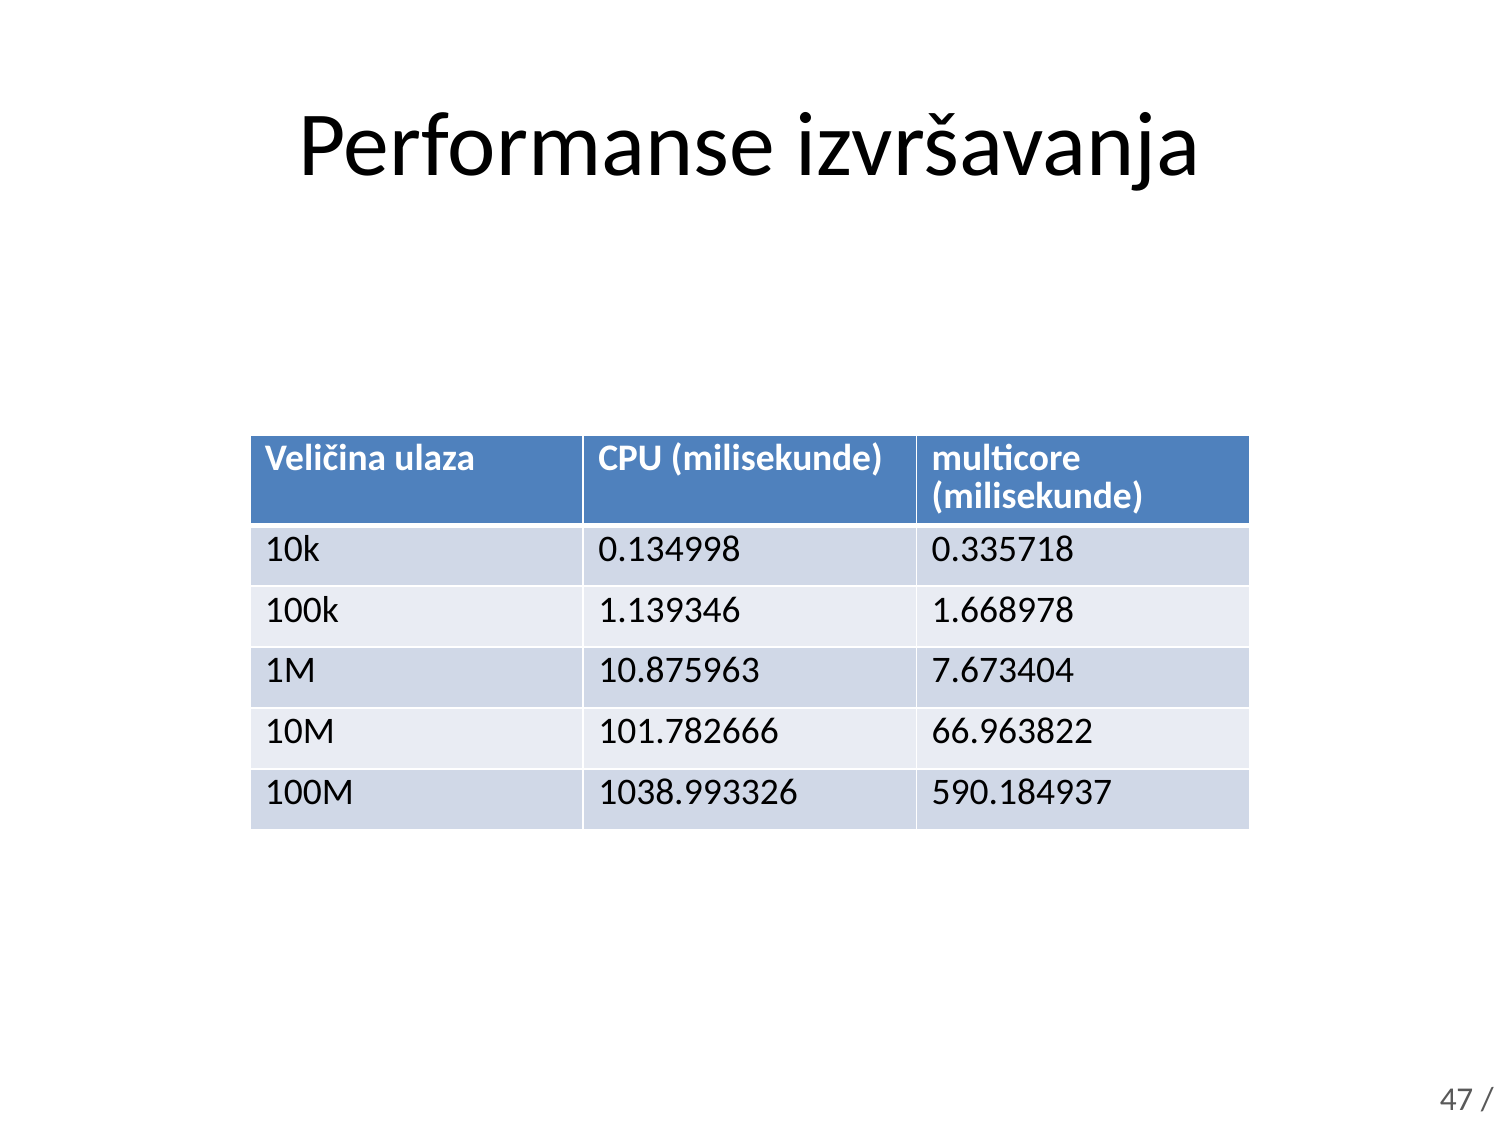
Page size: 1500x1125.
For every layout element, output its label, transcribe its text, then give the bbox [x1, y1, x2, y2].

table_cell 100k [251, 587, 582, 646]
table_header Veličina ulaza [251, 436, 582, 523]
table_cell 10M [251, 709, 582, 768]
title Performanse izvršavanja [75, 45, 1425, 233]
table_cell 1M [251, 648, 582, 707]
table_cell 66.963822 [917, 709, 1249, 768]
table_cell 1.139346 [584, 587, 916, 646]
table_cell 0.134998 [584, 528, 916, 585]
table_cell 590.184937 [917, 770, 1249, 829]
table_header CPU (milisekunde) [584, 436, 916, 523]
table_cell 10.875963 [584, 648, 916, 707]
table_cell 100M [251, 770, 582, 829]
table_header multicore (milisekunde) [917, 436, 1249, 523]
table_cell 1038.993326 [584, 770, 916, 829]
table_cell 10k [251, 528, 582, 585]
table_cell 0.335718 [917, 528, 1249, 585]
table_cell 1.668978 [917, 587, 1249, 646]
table_cell 7.673404 [917, 648, 1249, 707]
table_cell 101.782666 [584, 709, 916, 768]
